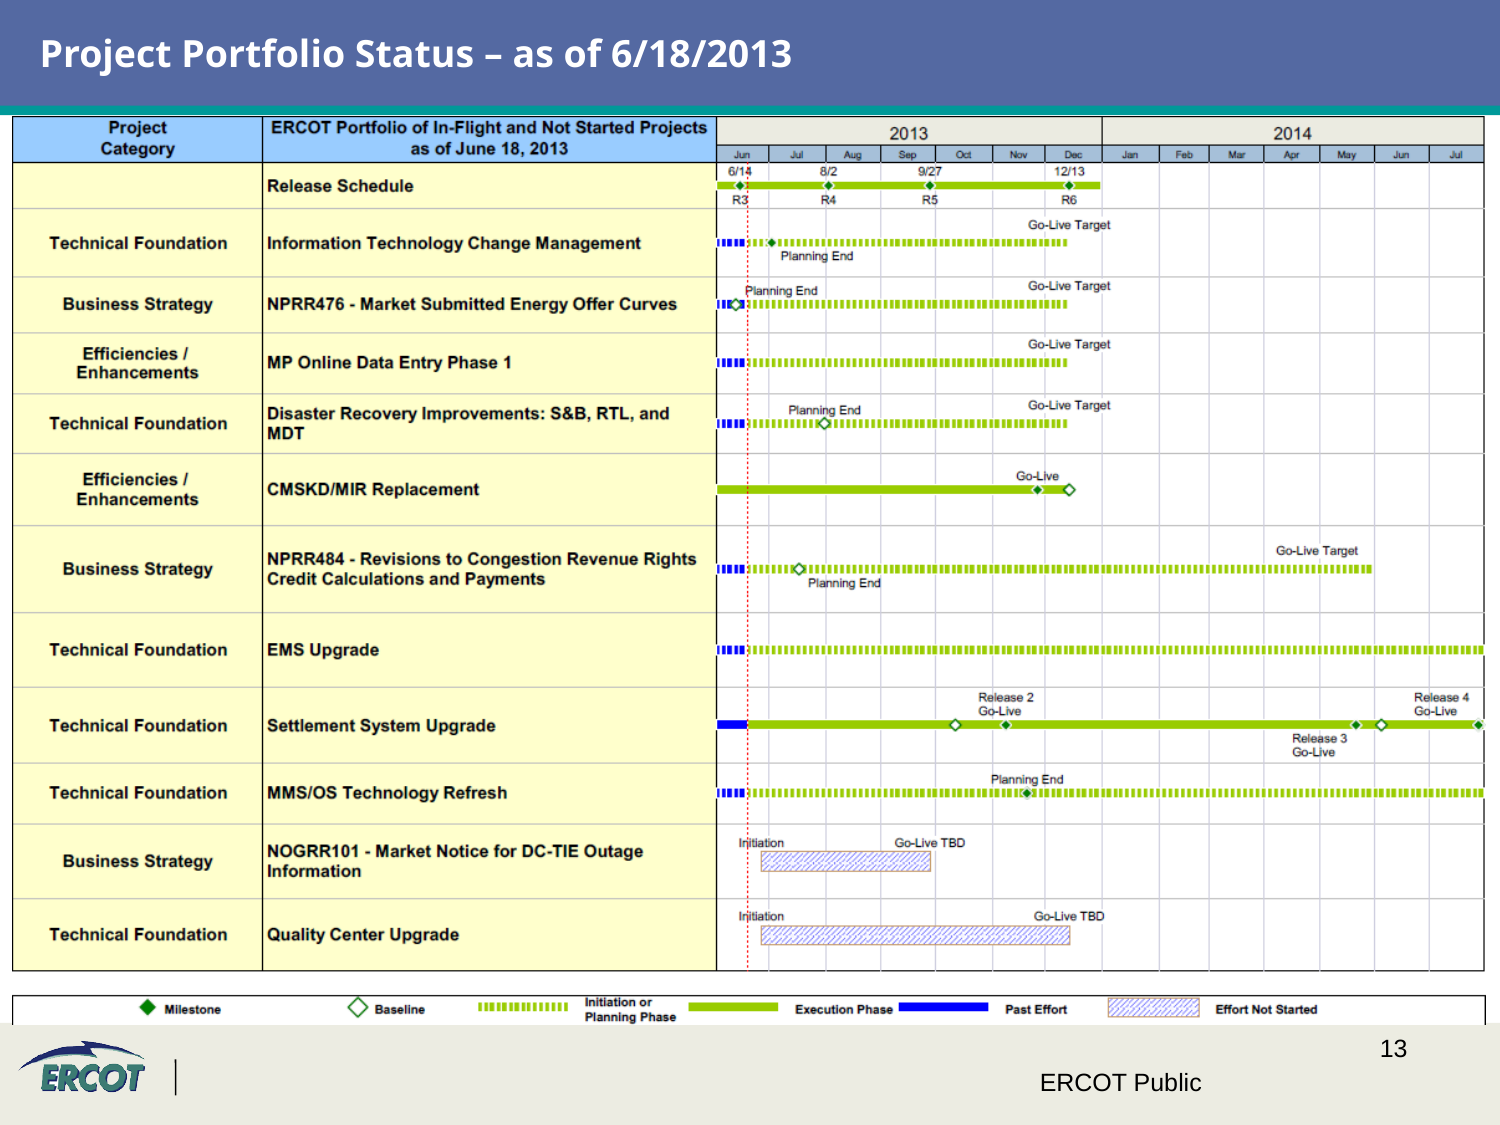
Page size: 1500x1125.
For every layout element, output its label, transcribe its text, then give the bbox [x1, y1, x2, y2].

picture [12, 116, 1486, 1026]
footer ERCOT Public [1025, 1059, 1438, 1125]
text_box [24, 22, 1450, 85]
picture [10, 1031, 151, 1111]
text_box Project Portfolio Status – as of 6/18/2013 [24, 30, 1163, 106]
